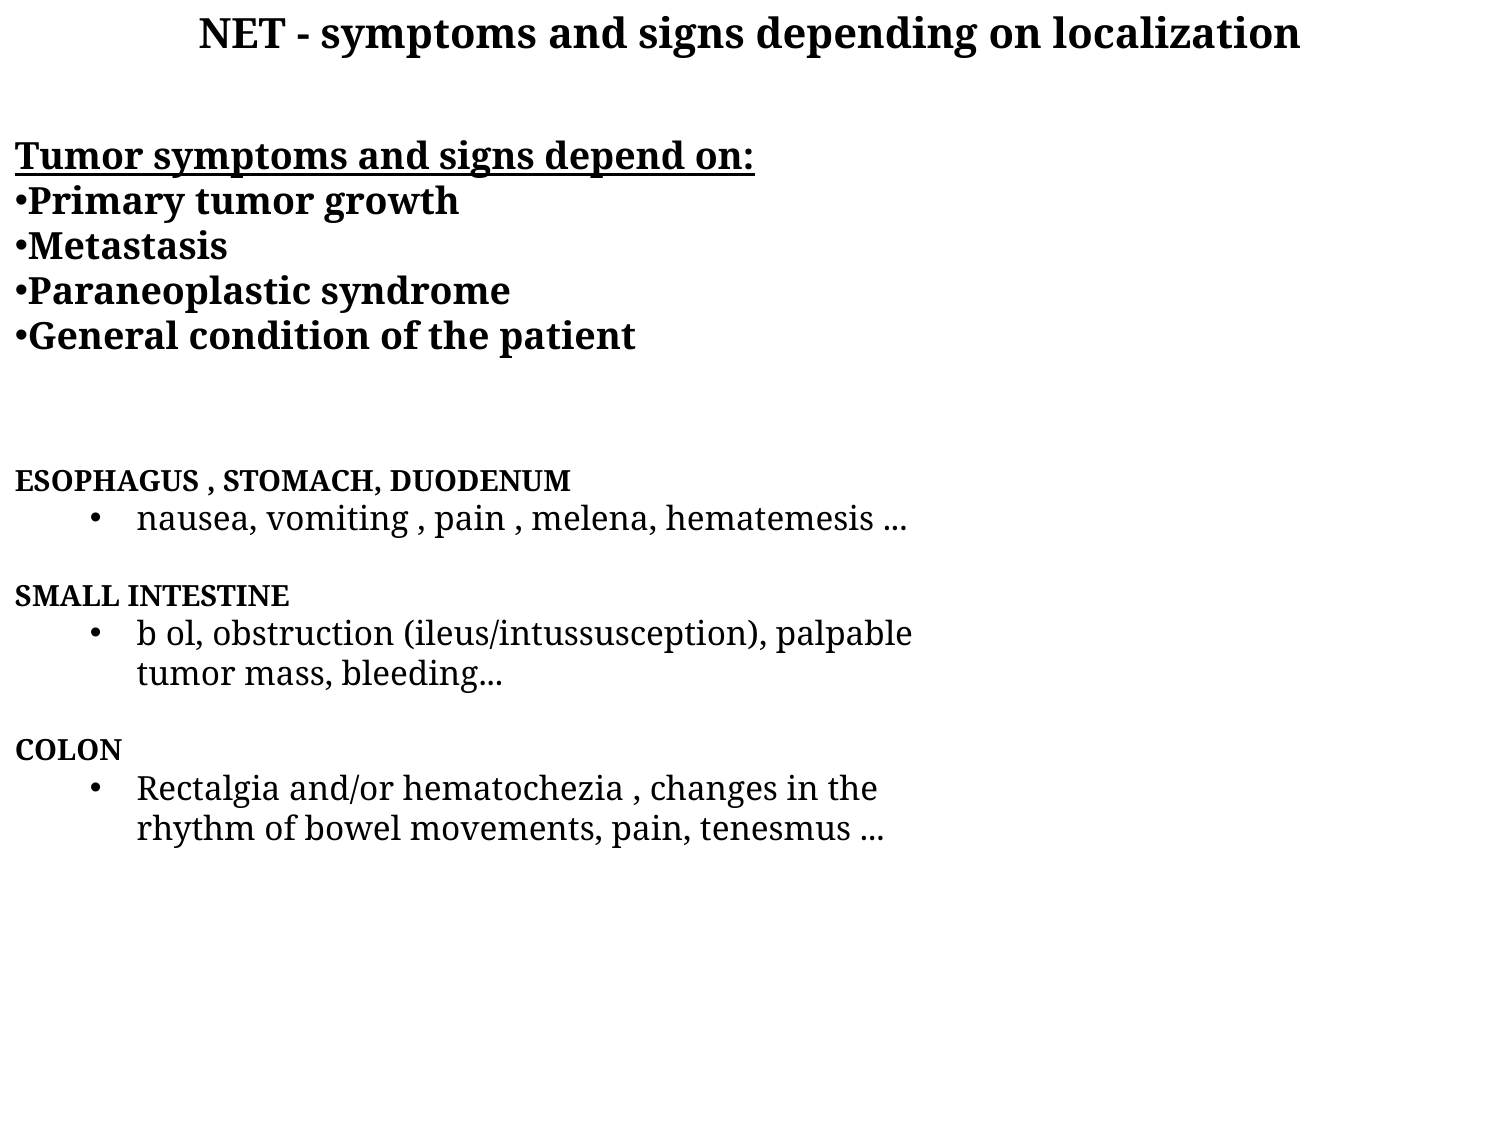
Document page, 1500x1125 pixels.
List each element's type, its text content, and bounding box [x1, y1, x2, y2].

text_box Tumor symptoms and signs depend on: Primary tumor growth Metastasis Paraneoplastic syndrome General condition of the patient ESOPHAGUS , STOMACH, DUODENUM nausea, vomiting , pain , melena, hematemesis ... SMALL INTESTINE b ol, obstruction (ileus/intussusception), palpable tumor mass, bleeding... COLON Rectalgia and/or hematochezia , changes in the rhythm of bowel movements, pain, tenesmus ... [0, 124, 990, 854]
text_box NET - symptoms and signs depending on localization [0, 0, 1500, 63]
